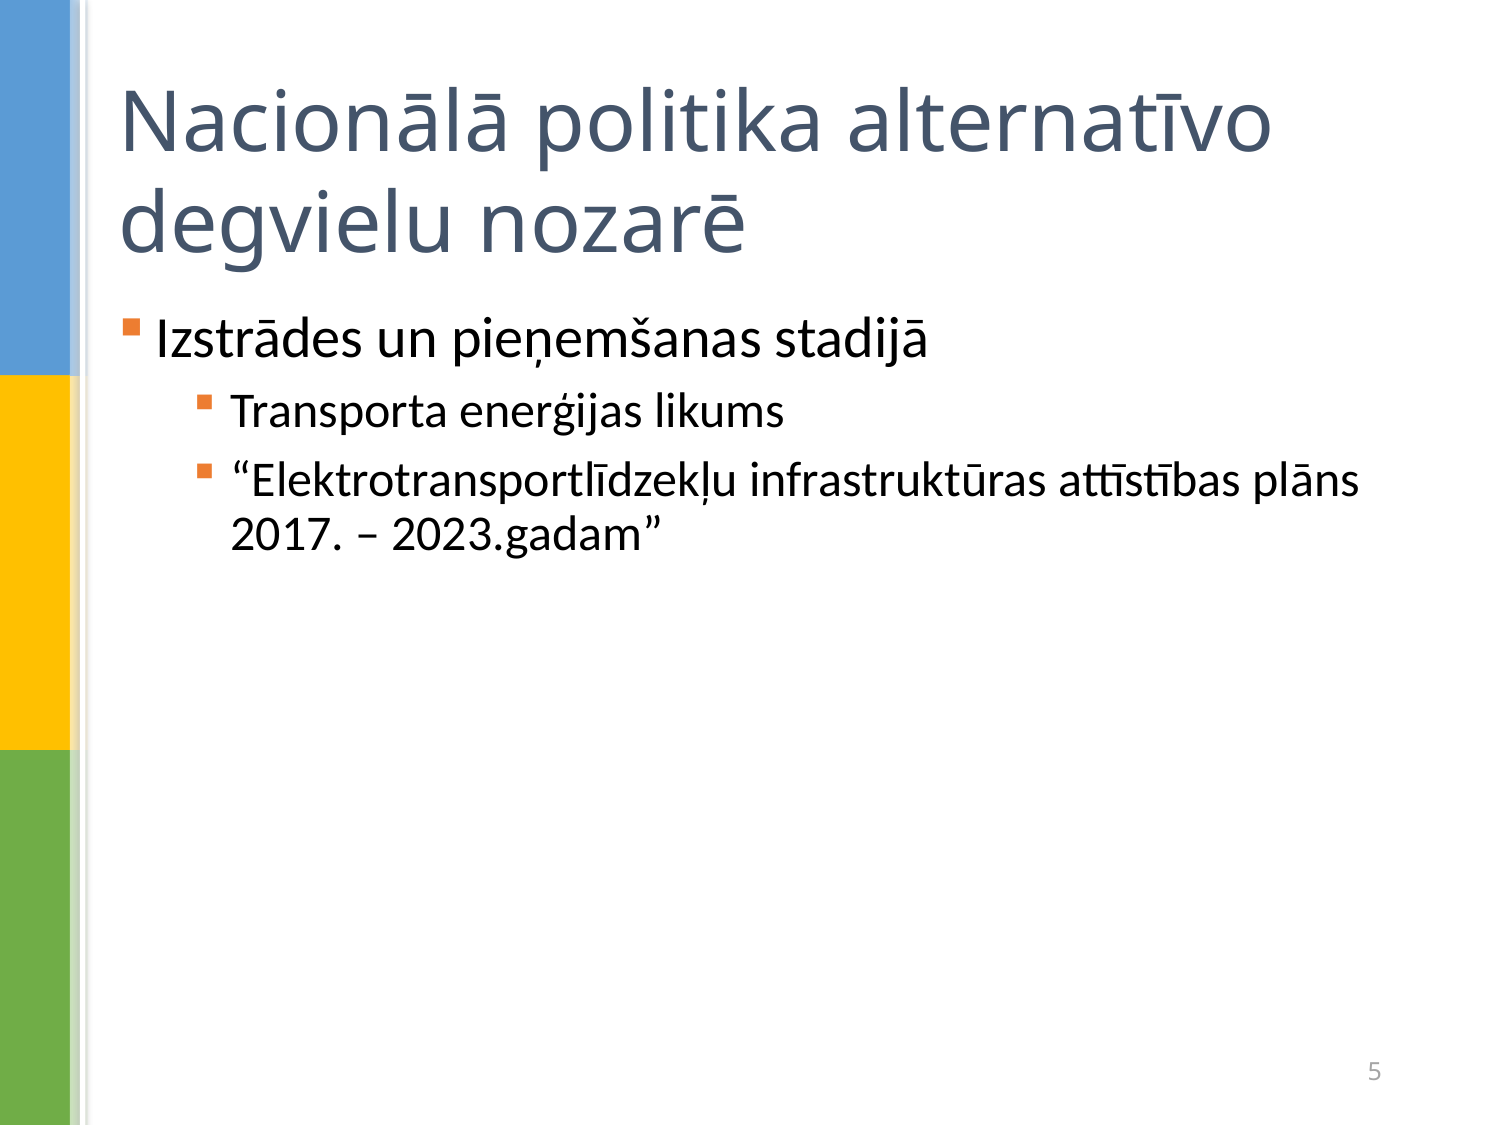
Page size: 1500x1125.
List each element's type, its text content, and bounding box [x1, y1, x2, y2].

list Izstrādes un pieņemšanas stadijā Transporta enerģijas likums “Elektrotransportlīdzekļu infrastruktūras attīstības plāns 2017. – 2023.gadam” [103, 299, 1397, 1014]
title Nacionālā politika alternatīvo degvielu nozarē [103, 59, 1397, 278]
slide_number 5 [993, 1042, 1397, 1103]
